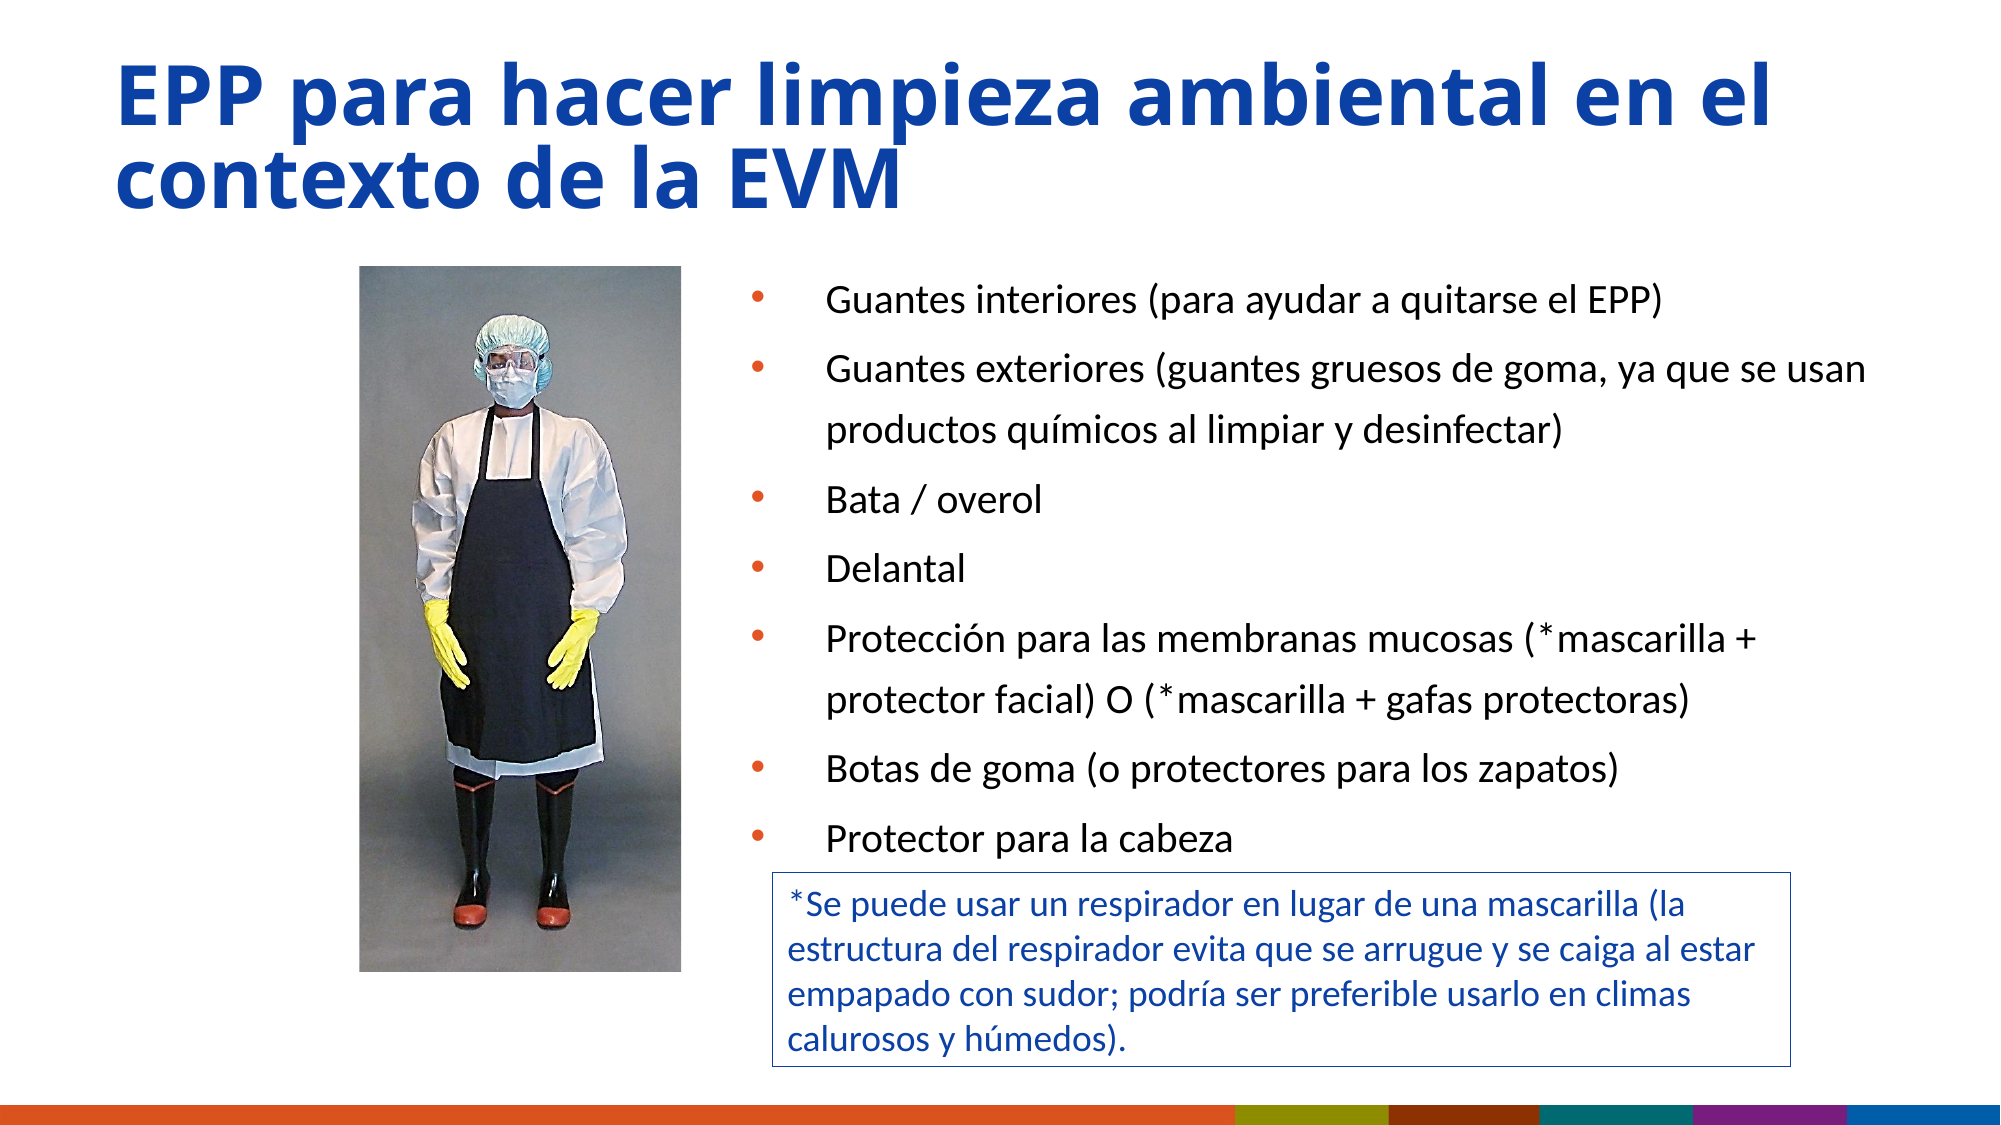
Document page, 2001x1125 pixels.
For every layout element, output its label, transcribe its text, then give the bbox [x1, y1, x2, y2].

title EPP para hacer limpieza ambiental en el contexto de la EVM [99, 45, 1900, 233]
picture [359, 265, 682, 972]
list Guantes interiores (para ayudar a quitarse el EPP) Guantes exteriores (guantes gruesos de goma, ya que se usan productos químicos al limpiar y desinfectar) Bata / overol Delantal Protección para las membranas mucosas (*mascarilla + protector facial) O (*mascarilla + gafas protectoras) Botas de goma (o protectores para los zapatos) Protector para la cabeza [735, 252, 1903, 972]
picture [0, 1105, 2000, 1125]
text_box *Se puede usar un respirador en lugar de una mascarilla (la estructura del respirador evita que se arrugue y se caiga al estar empapado con sudor; podría ser preferible usarlo en climas calurosos y húmedos). [772, 872, 1791, 1067]
